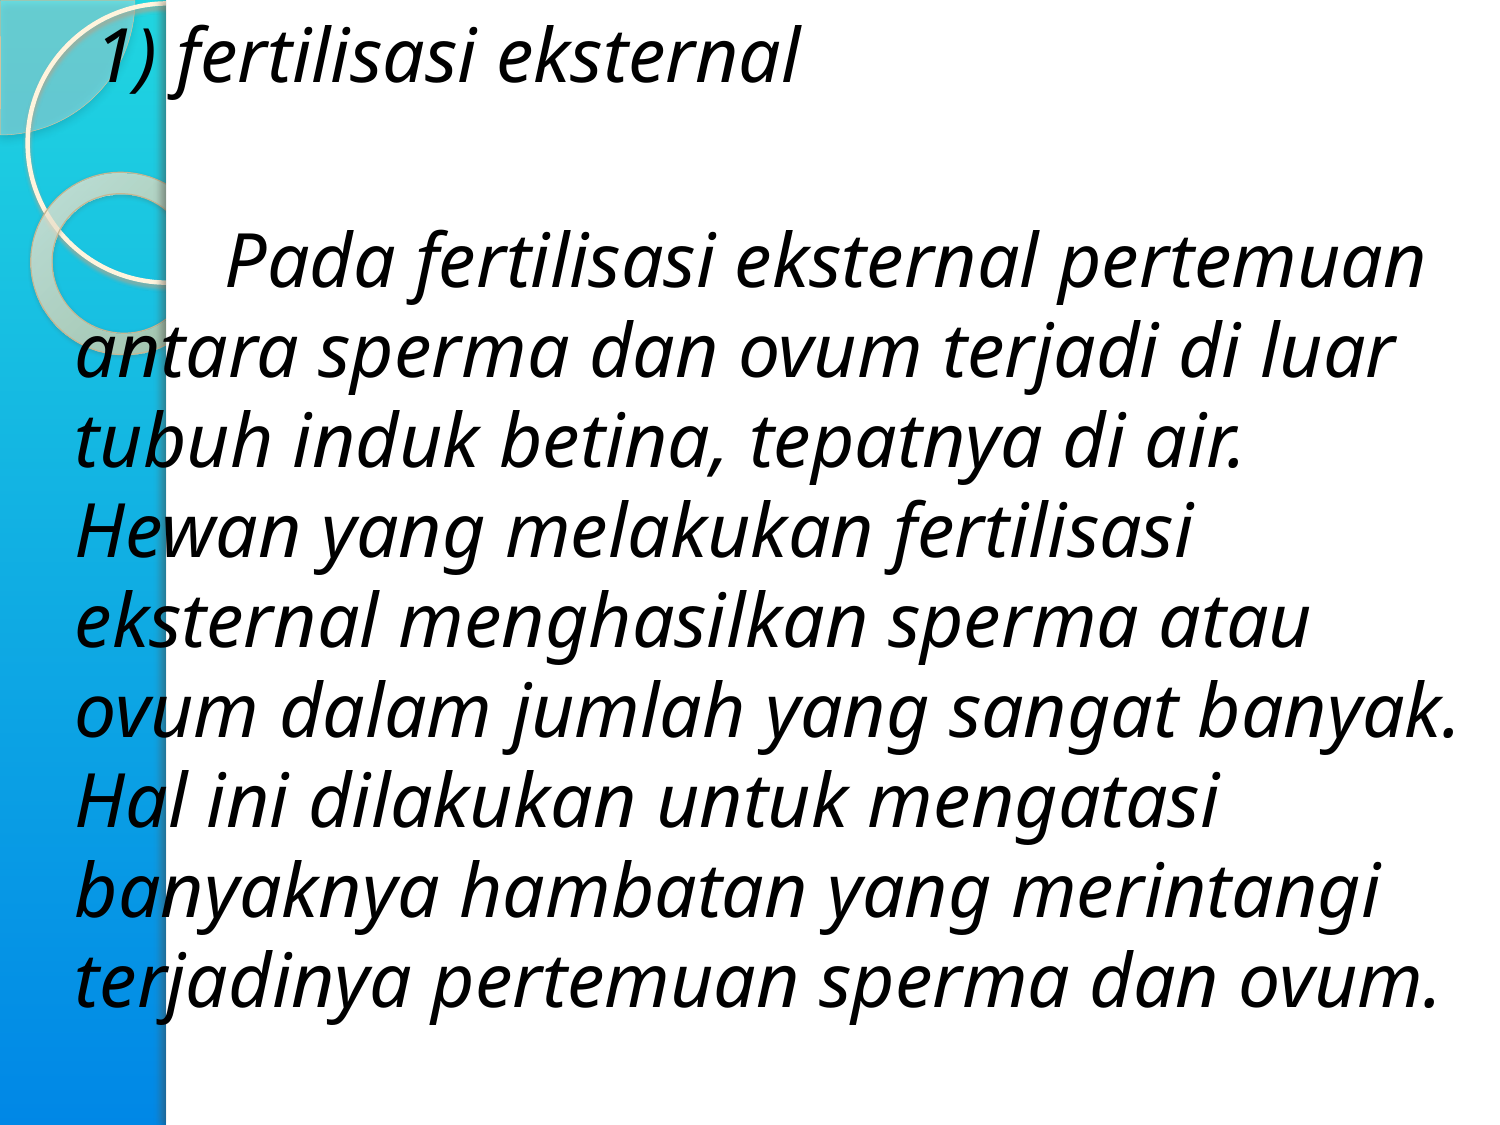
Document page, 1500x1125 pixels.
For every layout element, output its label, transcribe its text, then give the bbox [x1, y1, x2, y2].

list 1) fertilisasi eksternal Pada fertilisasi eksternal pertemuan antara sperma dan ovum terjadi di luar tubuh induk betina, tepatnya di air. Hewan yang melakukan fertilisasi eksternal menghasilkan sperma atau ovum dalam jumlah yang sangat banyak. Hal ini dilakukan untuk mengatasi banyaknya hambatan yang merintangi terjadinya pertemuan sperma dan ovum. [0, 0, 1500, 1125]
